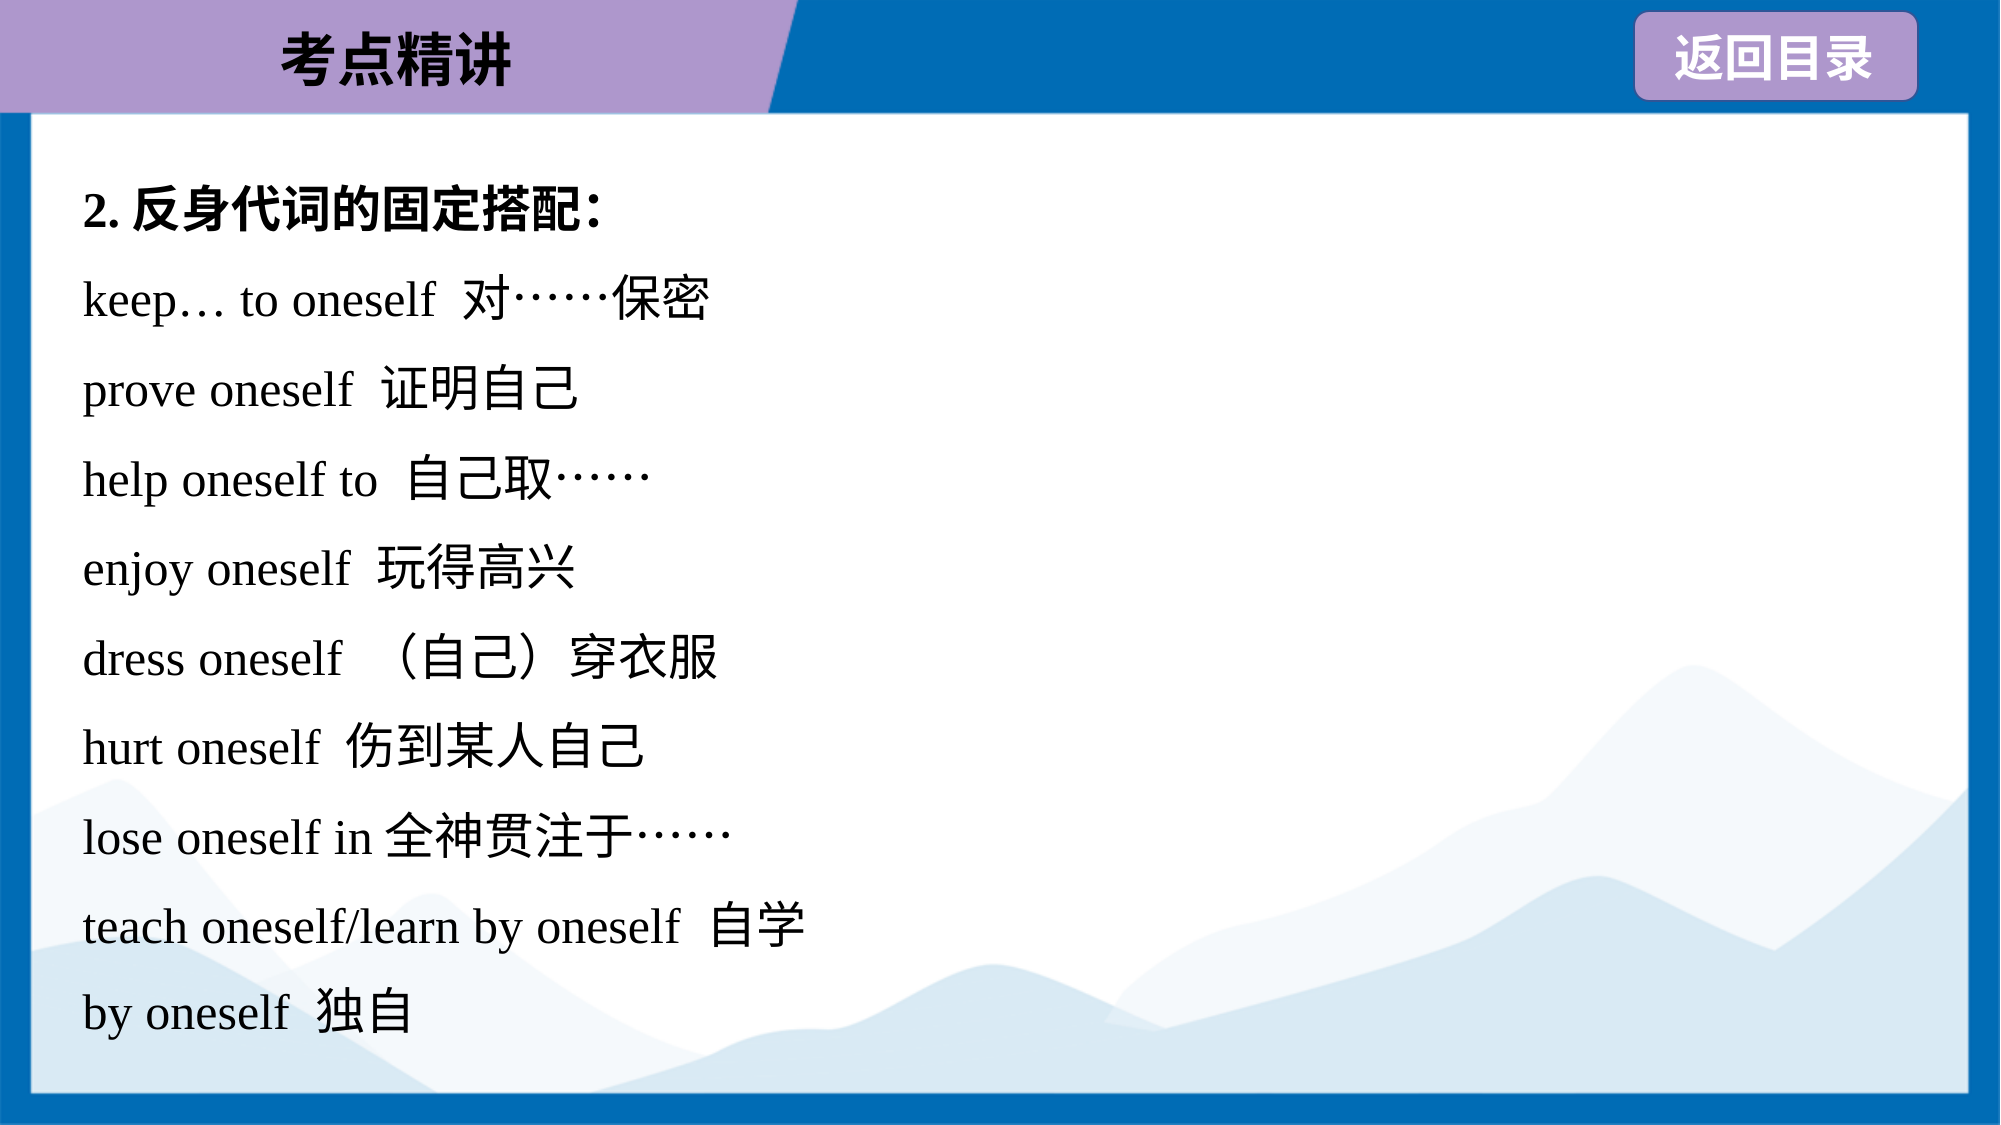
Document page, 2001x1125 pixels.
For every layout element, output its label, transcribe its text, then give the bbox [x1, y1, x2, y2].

picture [0, 0, 2000, 1125]
text_box 2.反身代词的固定搭配： keep… to oneself 对……保密 prove oneself 证明自己 help oneself to 自己取…… enjoy oneself 玩得高兴 dress oneself （自己）穿衣服 hurt oneself 伤到某人自己 lose oneself in全神贯注于…… teach oneself/learn by oneself 自学 by oneself 独自 [82, 147, 1917, 1031]
